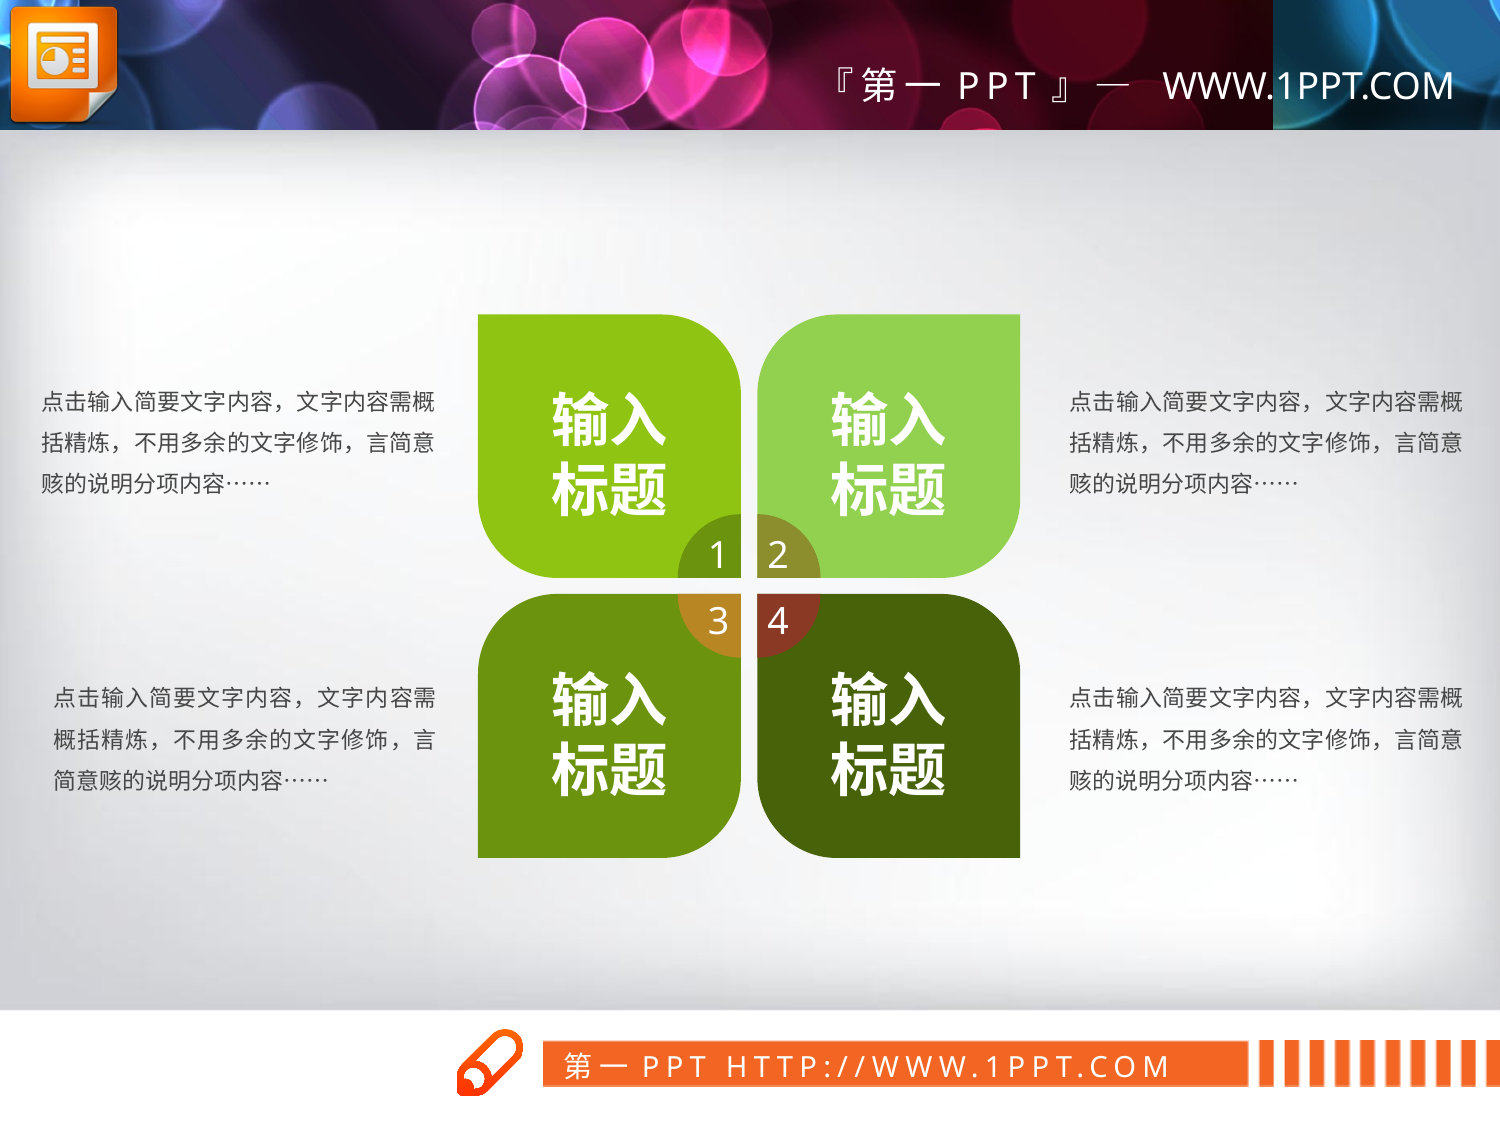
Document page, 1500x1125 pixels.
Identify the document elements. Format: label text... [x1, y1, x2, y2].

text_box [757, 514, 821, 578]
text_box 3 [707, 597, 730, 643]
text_box [757, 593, 1021, 858]
text_box 1 [707, 531, 730, 577]
text_box 输入标题 [526, 373, 693, 524]
text_box [677, 593, 741, 658]
picture [0, 0, 1500, 1012]
text_box [477, 593, 741, 858]
text_box 点击输入简要文字内容，文字内容需概括精炼，不用多余的文字修饰，言简意赅的说明分项内容…… [1069, 373, 1465, 497]
picture [543, 1040, 1500, 1087]
text_box 输入标题 [808, 653, 970, 804]
text_box [677, 514, 741, 578]
text_box 输入标题 [808, 373, 970, 524]
text_box [757, 314, 1021, 578]
text_box [477, 314, 741, 578]
text_box 点击输入简要文字内容，文字内容需概括精炼，不用多余的文字修饰，言简意赅的说明分项内容…… [1069, 670, 1465, 794]
text_box 4 [767, 597, 789, 643]
text_box 点击输入简要文字内容，文字内容需概括精炼，不用多余的文字修饰，言简意赅的说明分项内容…… [41, 373, 437, 497]
text_box 点击输入简要文字内容，文字内容需概括精炼，不用多余的文字修饰，言简意赅的说明分项内容…… [53, 670, 438, 794]
text_box 2 [767, 531, 789, 577]
text_box [757, 593, 821, 658]
text_box 输入标题 [528, 653, 691, 804]
